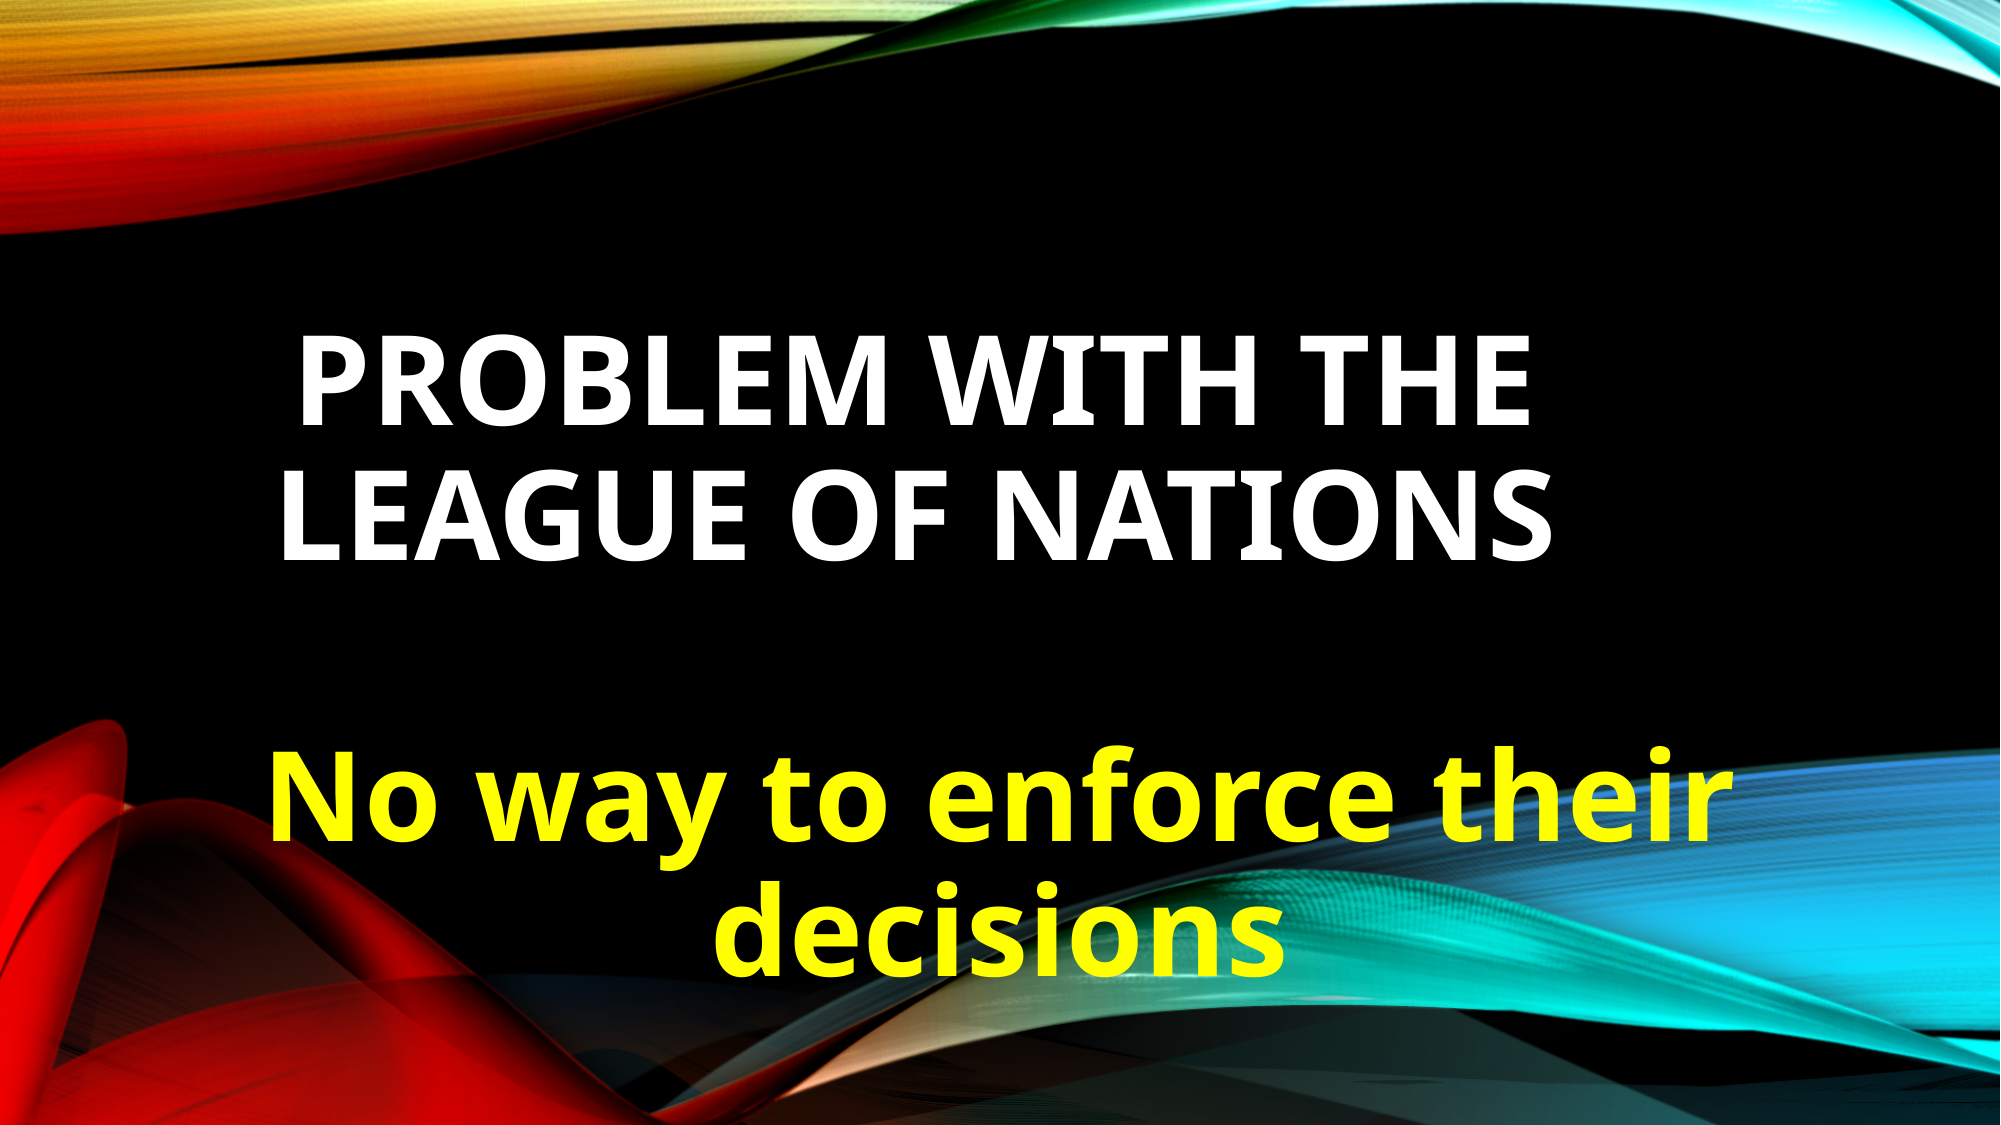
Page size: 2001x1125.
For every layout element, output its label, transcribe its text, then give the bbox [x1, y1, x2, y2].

picture [0, 0, 2000, 237]
subtitle No way to enforce their decisions [225, 726, 1775, 839]
title Problem with the League of Nations [55, 295, 1775, 596]
picture [0, 717, 2000, 1125]
